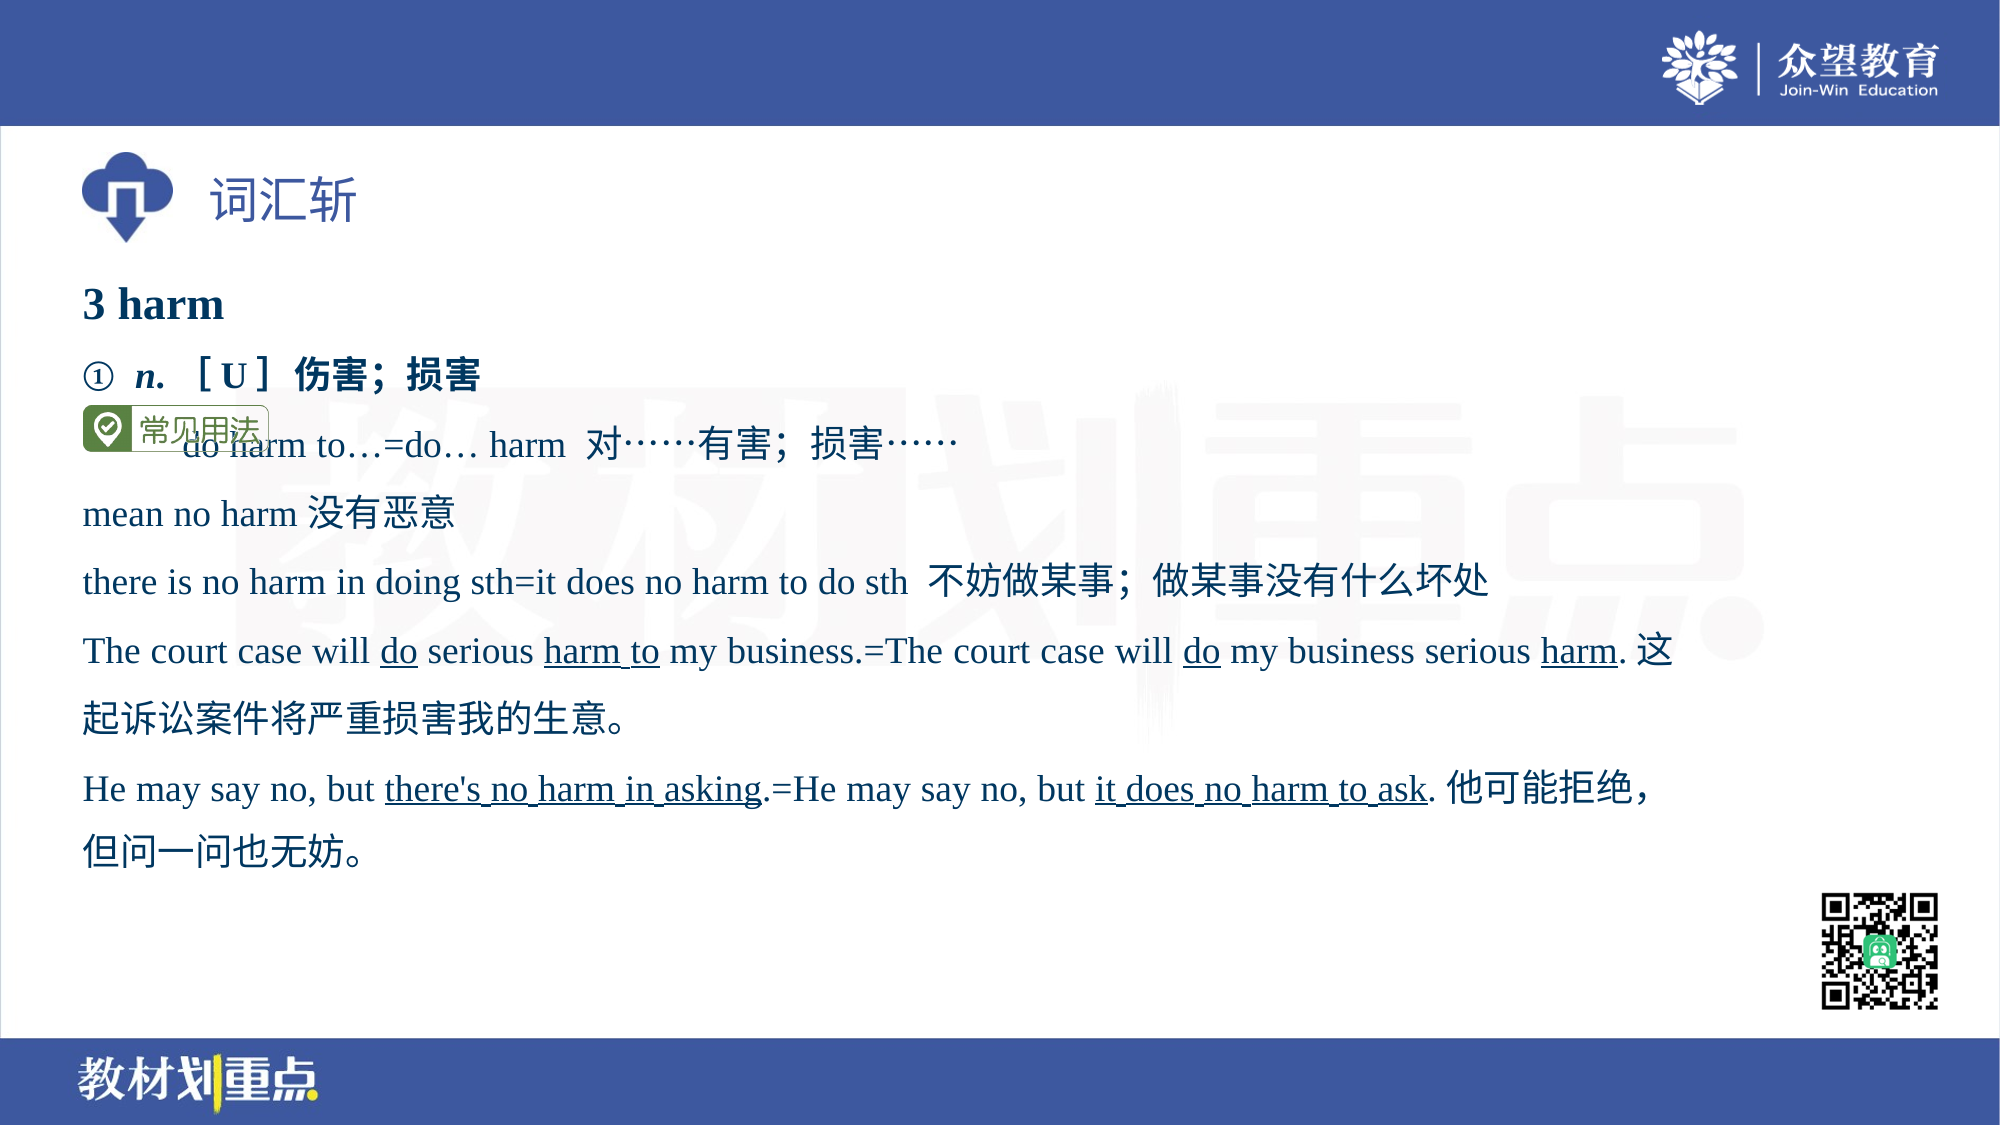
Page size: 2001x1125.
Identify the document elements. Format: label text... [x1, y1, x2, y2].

picture [0, 0, 2000, 1125]
text_box ① n.［U］伤害；损害 do harm to…=do… harm 对……有害；损害…… mean no harm没有恶意 there is no harm in doing sth=it does no harm to do sth 不妨做某事；做某事没有什么坏处 The court case will do serious harm to my business.=The court case will do my business serious harm.这 起诉讼案件将严重损害我的生意。 He may say no, but there's no harm in asking.=He may say no, but it does no harm to ask.他可能拒绝， 但问一问也无妨。 [82, 327, 1817, 867]
text_box 3 harm [82, 247, 1817, 327]
